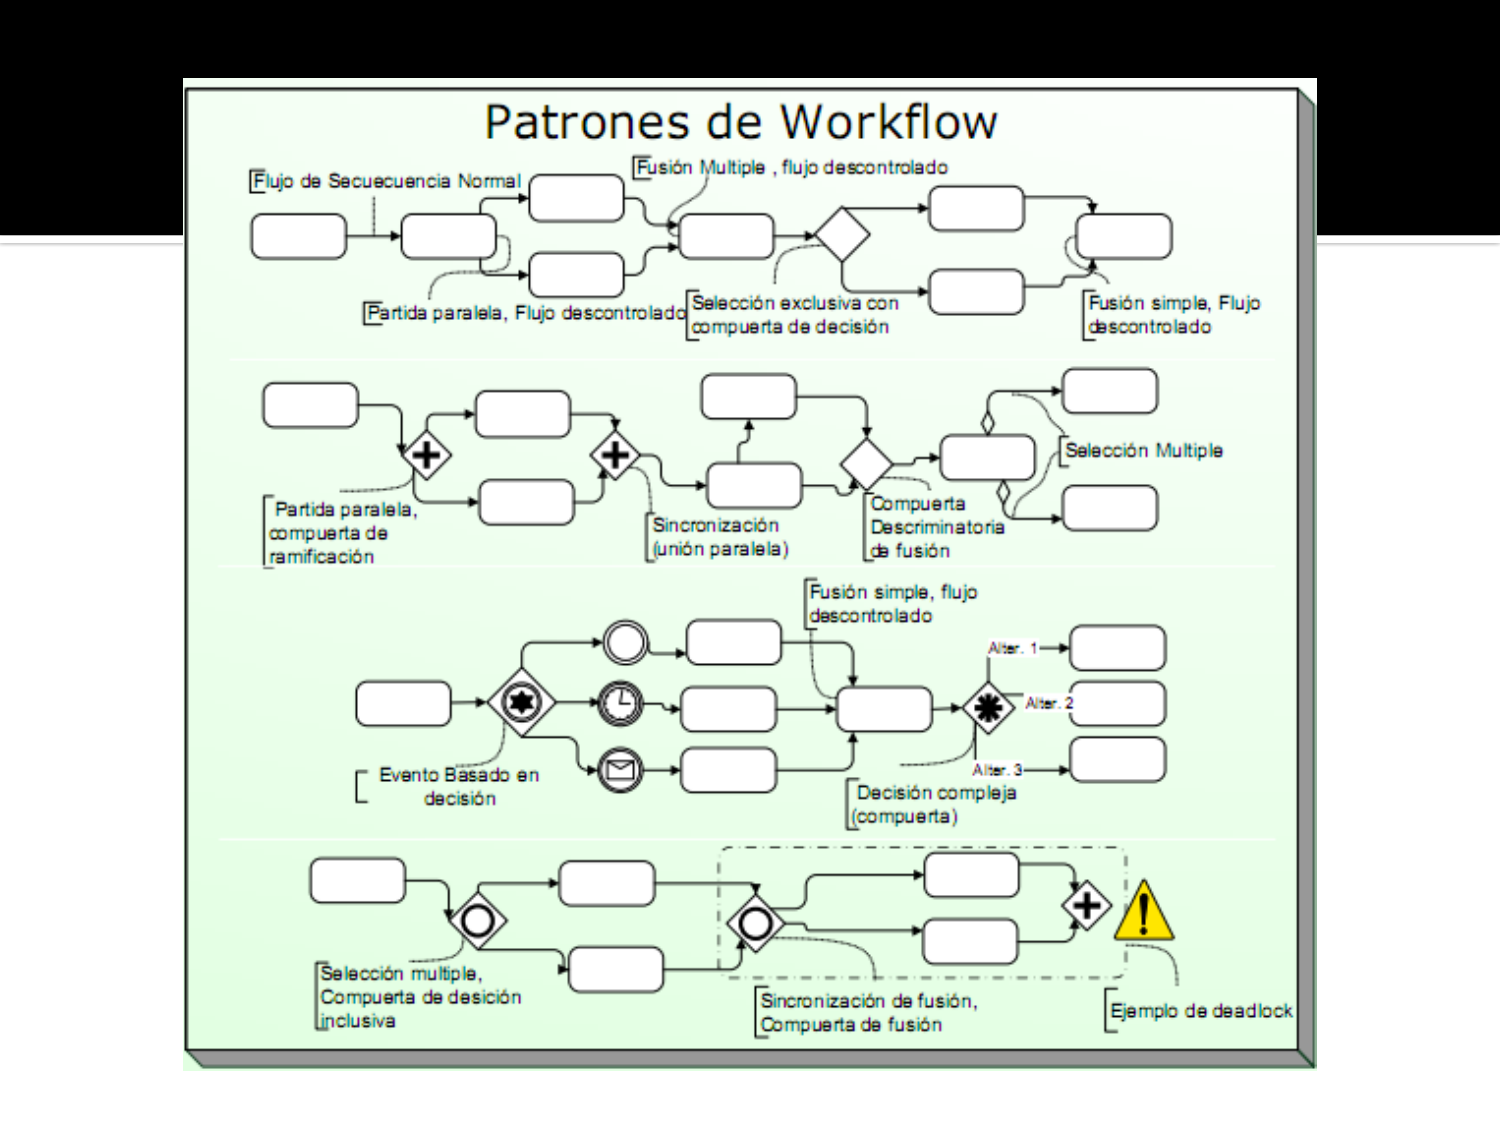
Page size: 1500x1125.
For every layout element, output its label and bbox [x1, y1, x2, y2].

picture [182, 78, 1317, 1071]
